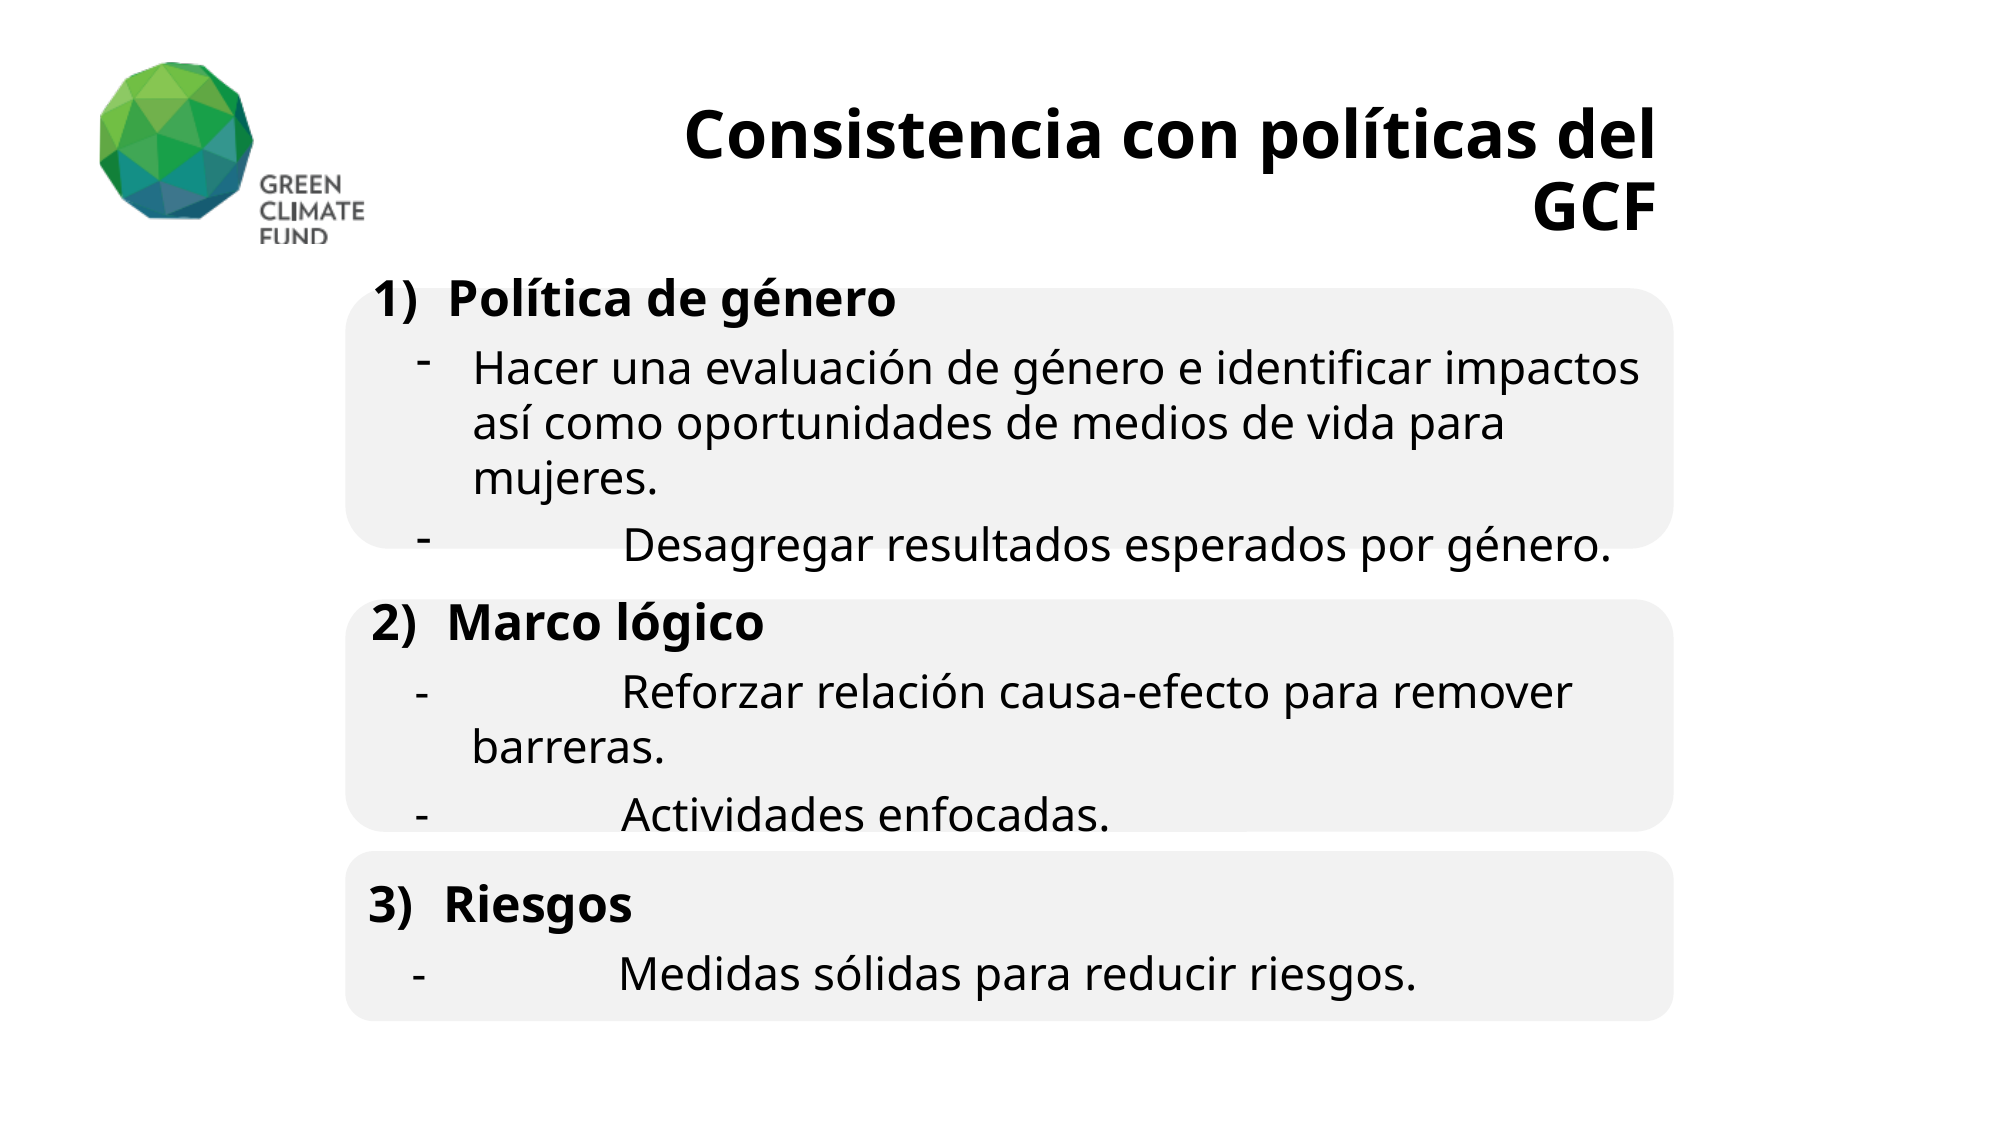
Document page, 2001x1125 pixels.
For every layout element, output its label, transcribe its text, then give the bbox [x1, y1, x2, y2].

text_box Riesgos Medidas sólidas para reducir riesgos. [343, 849, 1676, 1024]
title Consistencia con políticas del GCF [590, 29, 1674, 316]
text_box Marco lógico Reforzar relación causa-efecto para remover barreras. Actividades enfocadas. [343, 597, 1676, 834]
text_box Política de género Hacer una evaluación de género e identificar impactos así como oportunidades de medios de vida para mujeres. Desagregar resultados esperados por género. [343, 286, 1676, 551]
